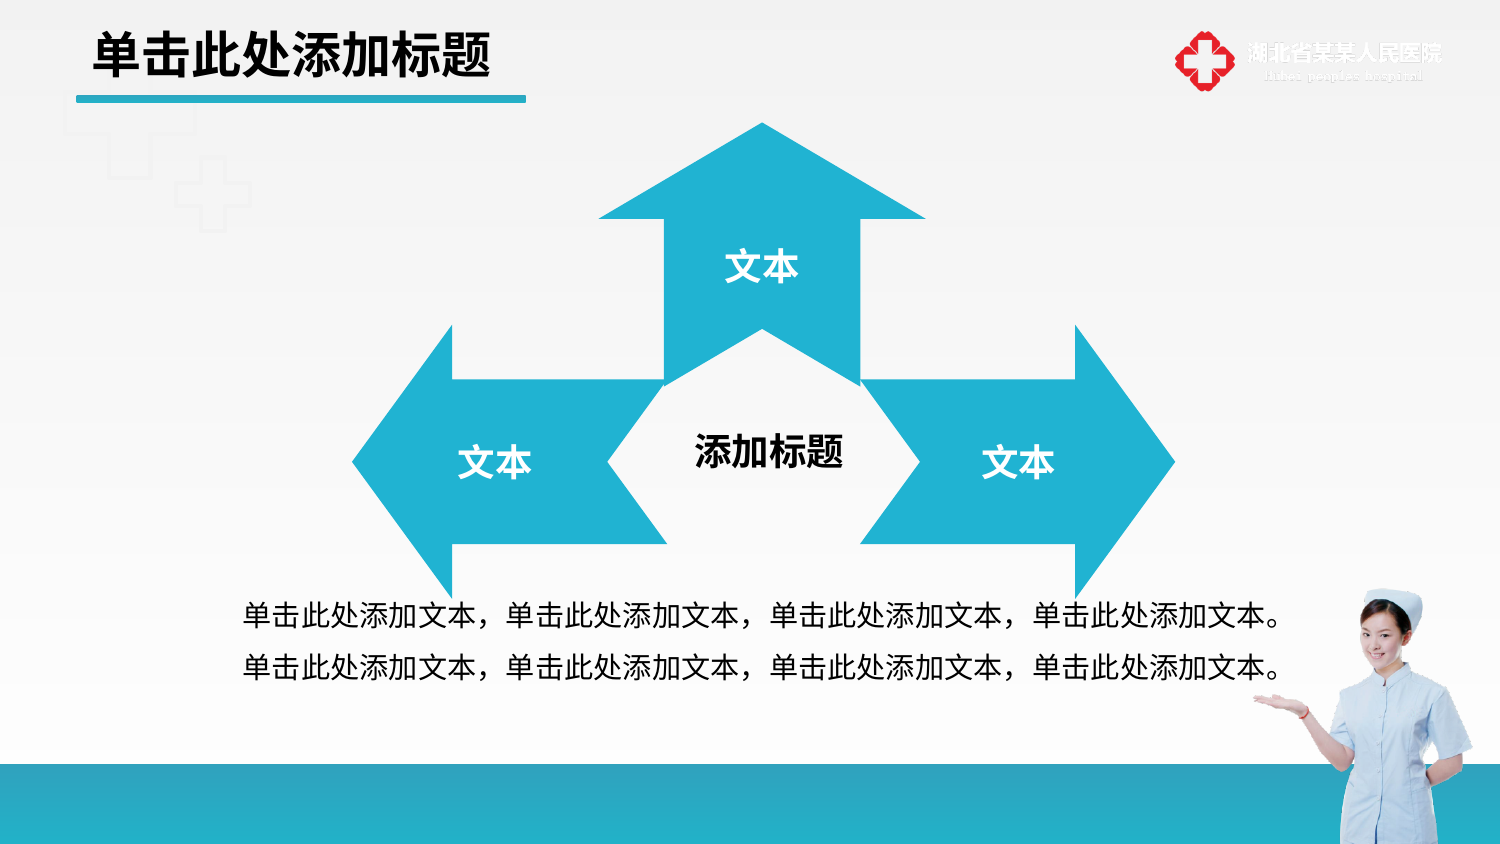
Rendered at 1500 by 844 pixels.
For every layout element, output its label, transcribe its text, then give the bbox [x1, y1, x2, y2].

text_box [598, 122, 927, 387]
text_box 添加标题 [672, 420, 854, 481]
picture [1227, 563, 1500, 844]
picture [1175, 31, 1459, 92]
text_box 单击此处添加文本，单击此处添加文本，单击此处添加文本，单击此处添加文本。 单击此处添加文本，单击此处添加文本，单击此处添加文本，单击此处添加文本。 [218, 572, 1320, 692]
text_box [351, 324, 668, 600]
title 单击此处添加标题 [76, 15, 774, 92]
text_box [859, 324, 1176, 600]
